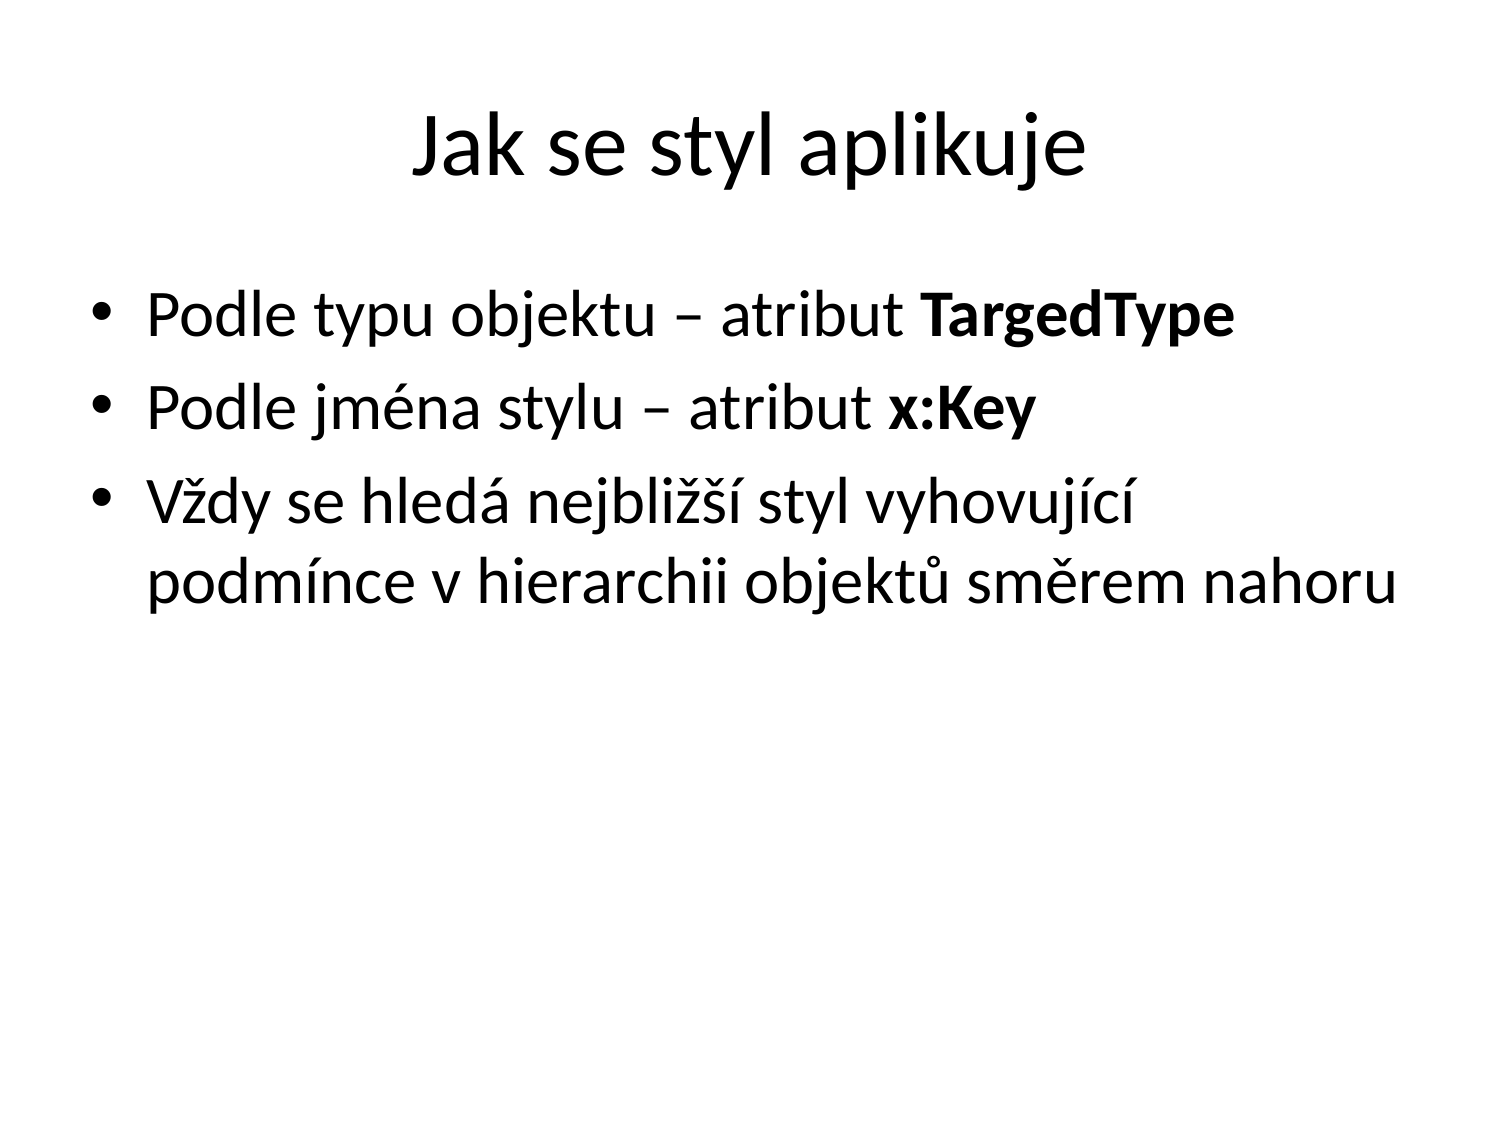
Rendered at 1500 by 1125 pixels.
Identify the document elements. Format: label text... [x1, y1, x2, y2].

title Jak se styl aplikuje [75, 45, 1425, 233]
list Podle typu objektu – atribut TargedType Podle jména stylu – atribut x:Key Vždy se hledá nejbližší styl vyhovující podmínce v hierarchii objektů směrem nahoru [75, 262, 1425, 1005]
